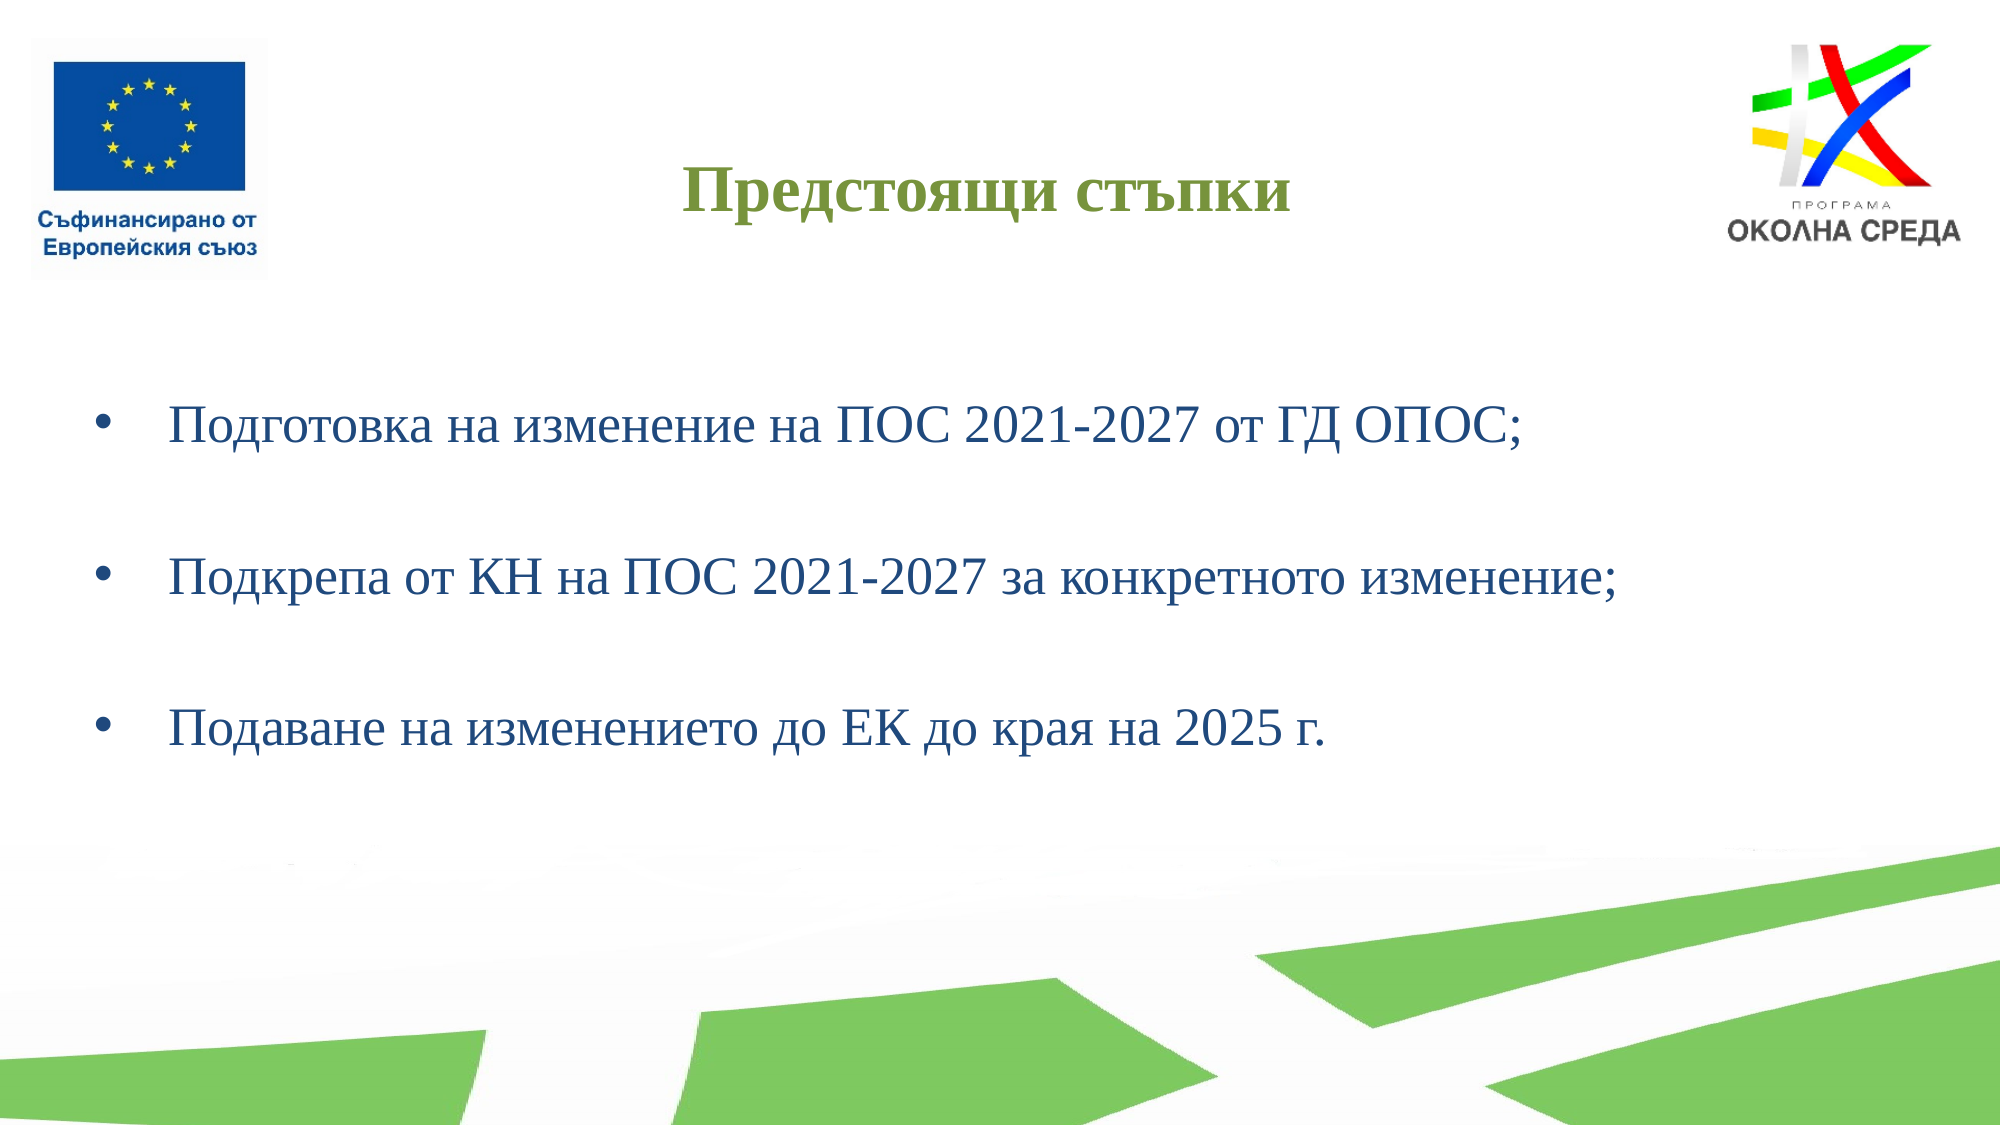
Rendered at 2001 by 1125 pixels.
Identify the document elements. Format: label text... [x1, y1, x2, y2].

picture [1689, 18, 1993, 263]
text_box Предстоящи стъпки [314, 137, 1677, 232]
picture [31, 38, 269, 281]
text_box Подготовка на изменение на ПОС 2021-2027 от ГД ОПОС; Подкрепа от КН на ПОС 2021-2027 за конкретното изменение; Подаване на изменението до ЕК до края на 2025 г. [78, 284, 1910, 840]
picture [0, 845, 2000, 1125]
